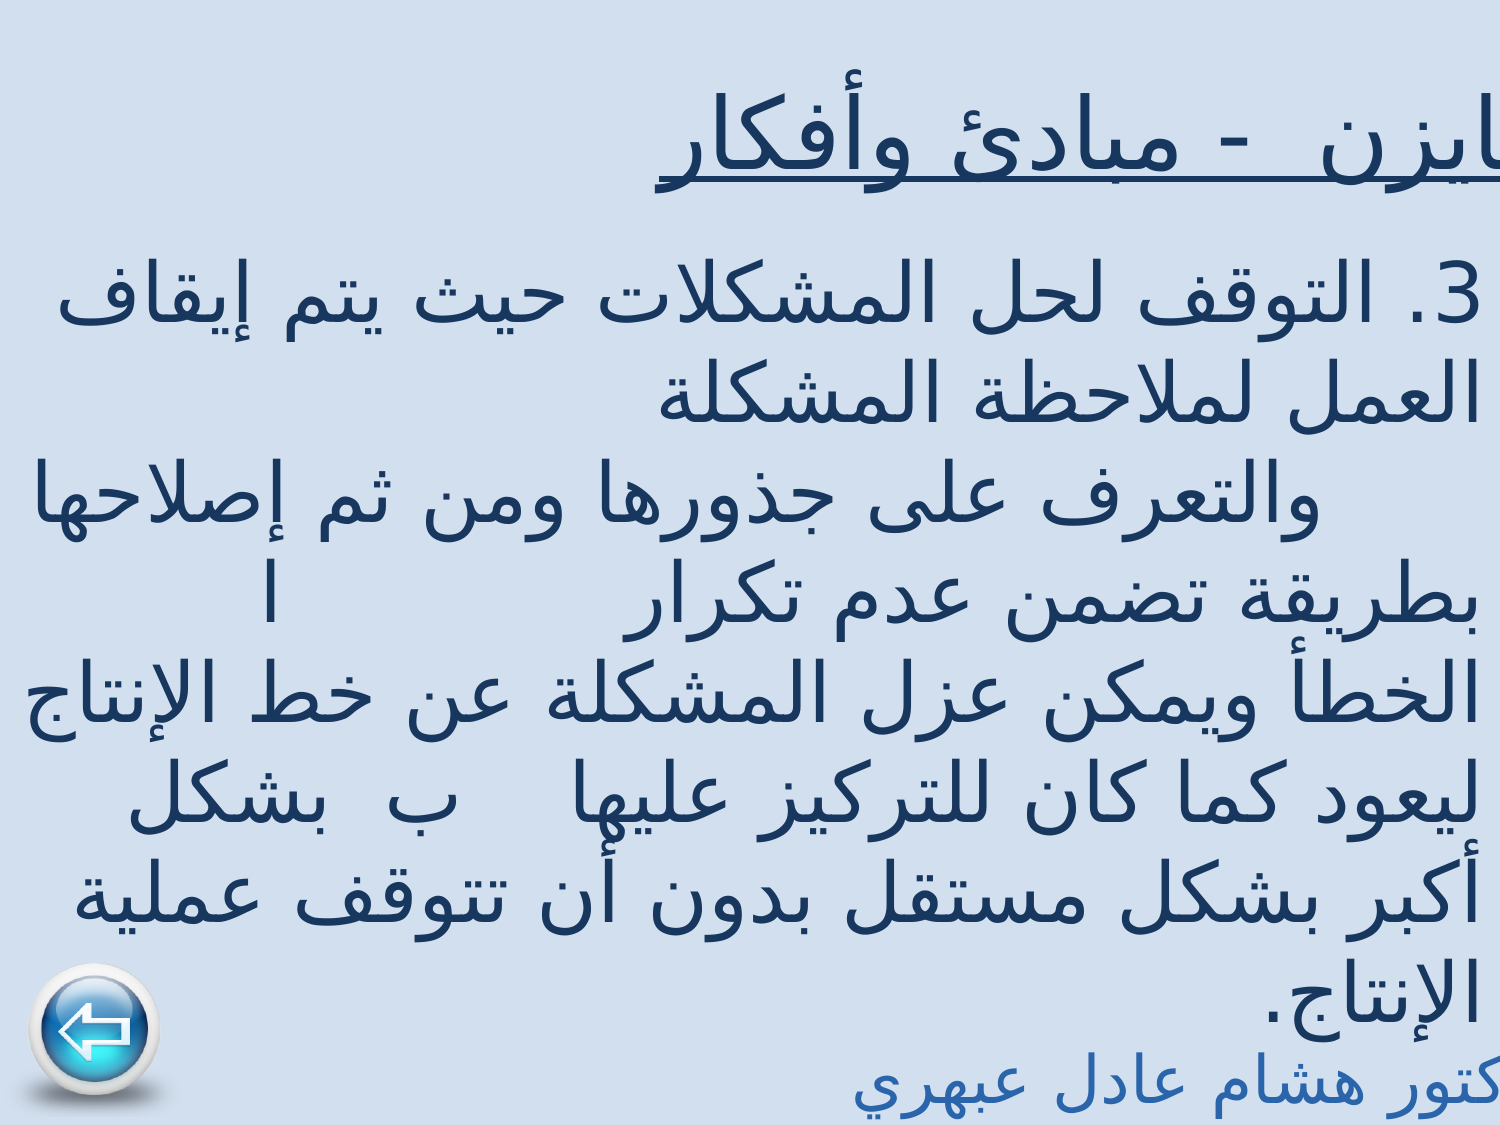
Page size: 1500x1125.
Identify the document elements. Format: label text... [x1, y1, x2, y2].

text_box 3. التوقف لحل المشكلات حيث يتم إيقاف العمل لملاحظة المشكلة والتعرف على جذورها ومن ثم إصلاحها بطريقة تضمن عدم تكرار ا الخطأ ويمكن عزل المشكلة عن خط الإنتاج ليعود كما كان للتركيز عليها ب بشكل أكبر بشكل مستقل بدون أن تتوقف عملية الإنتاج. 4. مبدأ منع حدوث المشكلات من خلال إنشاء أنظمة لا تسمح بحدوث الأخطاء أو أنظمة ذكية تستطيع مراقبة الأخطاء. [0, 231, 1500, 1125]
picture [0, 937, 188, 1125]
text_box الدكتور هشام عادل عبهري [836, 1029, 1500, 1124]
text_box كايزن - مبادئ وأفكار [644, 62, 1500, 198]
text_box [0, 0, 1500, 231]
